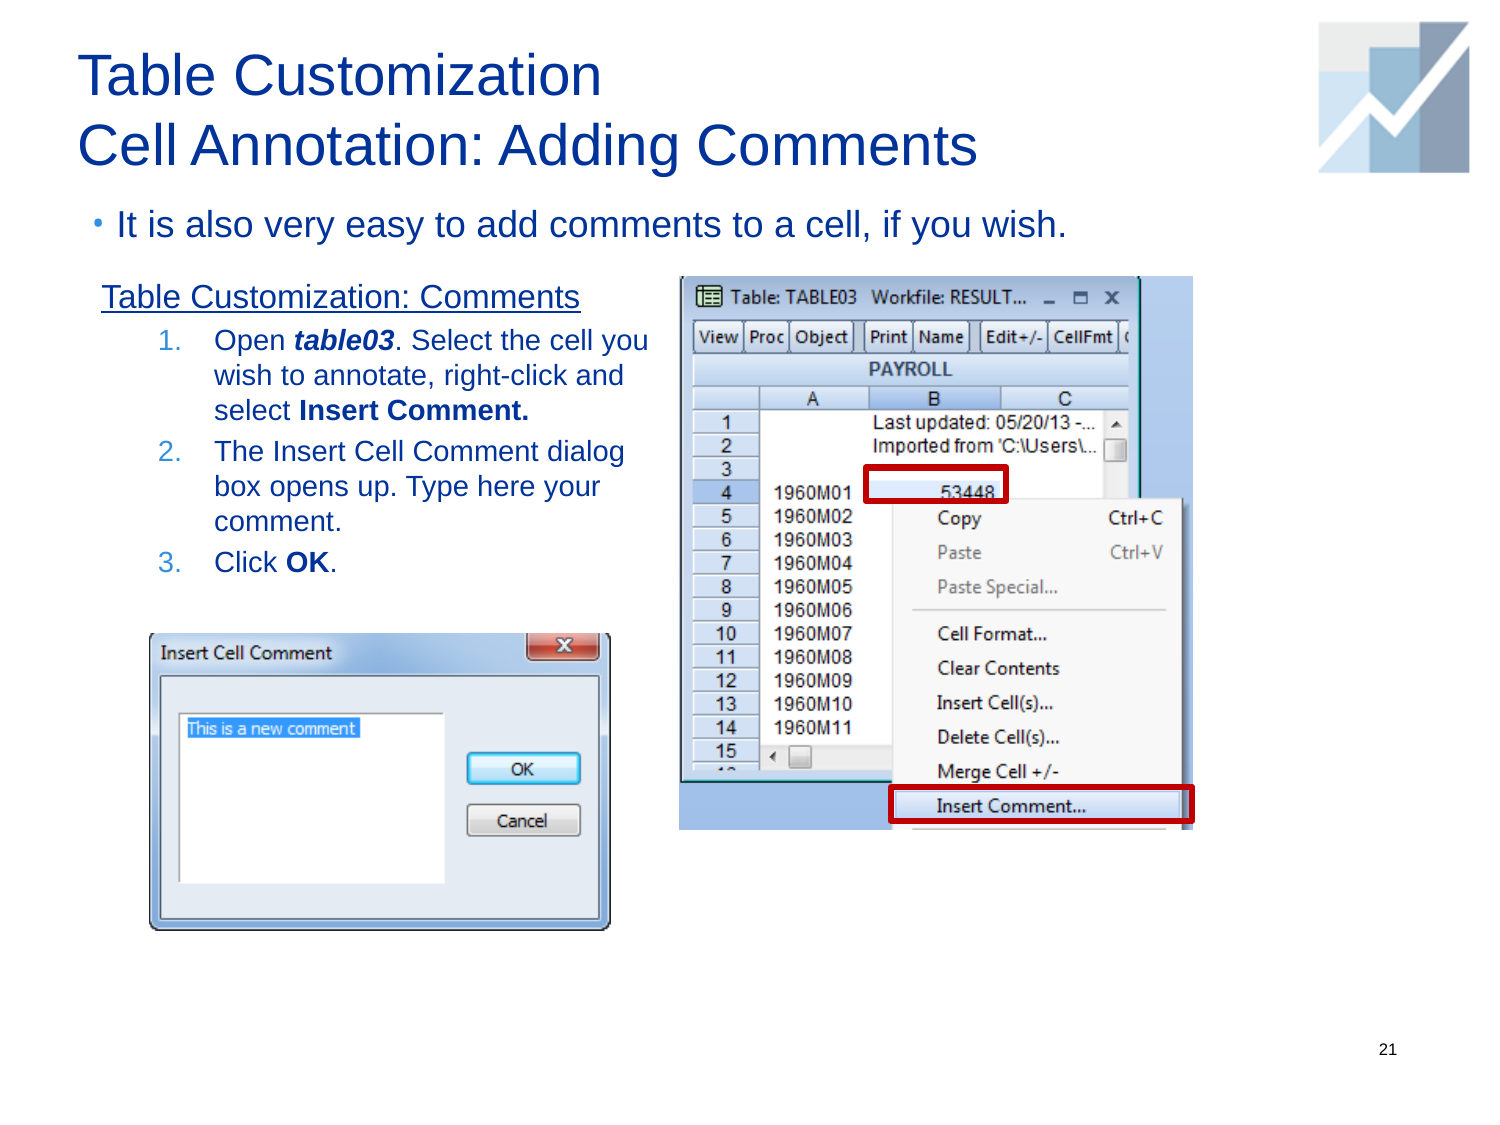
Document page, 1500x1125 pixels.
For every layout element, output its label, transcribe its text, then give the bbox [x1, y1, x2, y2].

picture [149, 633, 611, 932]
text_box It is also very easy to add comments to a cell, if you wish. [73, 192, 1406, 266]
slide_number 21 [1262, 1015, 1413, 1067]
title Table Customization Cell Annotation: Adding Comments [62, 0, 1297, 185]
text_box Table Customization: Comments Open table03. Select the cell you wish to annotate, right-click and select Insert Comment. The Insert Cell Comment dialog box opens up. Type here your comment. Click OK. [20, 268, 681, 689]
picture [679, 275, 1193, 830]
picture [1300, 11, 1479, 181]
